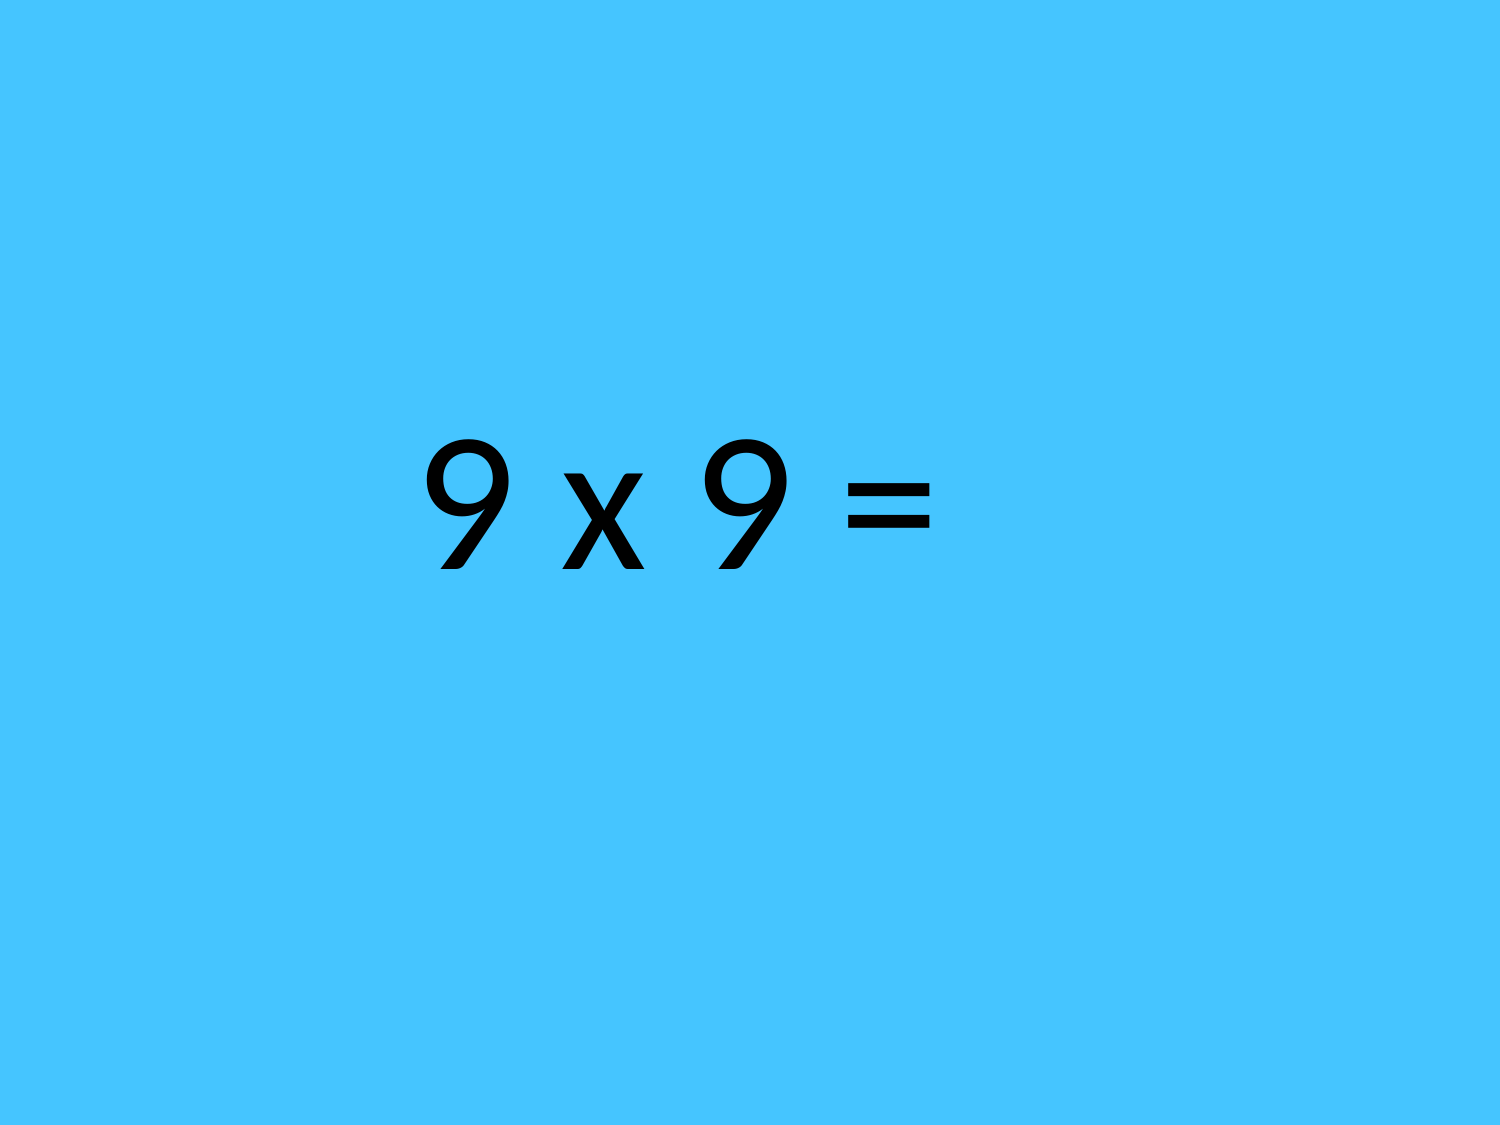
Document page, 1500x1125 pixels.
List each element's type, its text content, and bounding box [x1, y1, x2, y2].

text_box 9 x 9 = [399, 362, 1063, 618]
